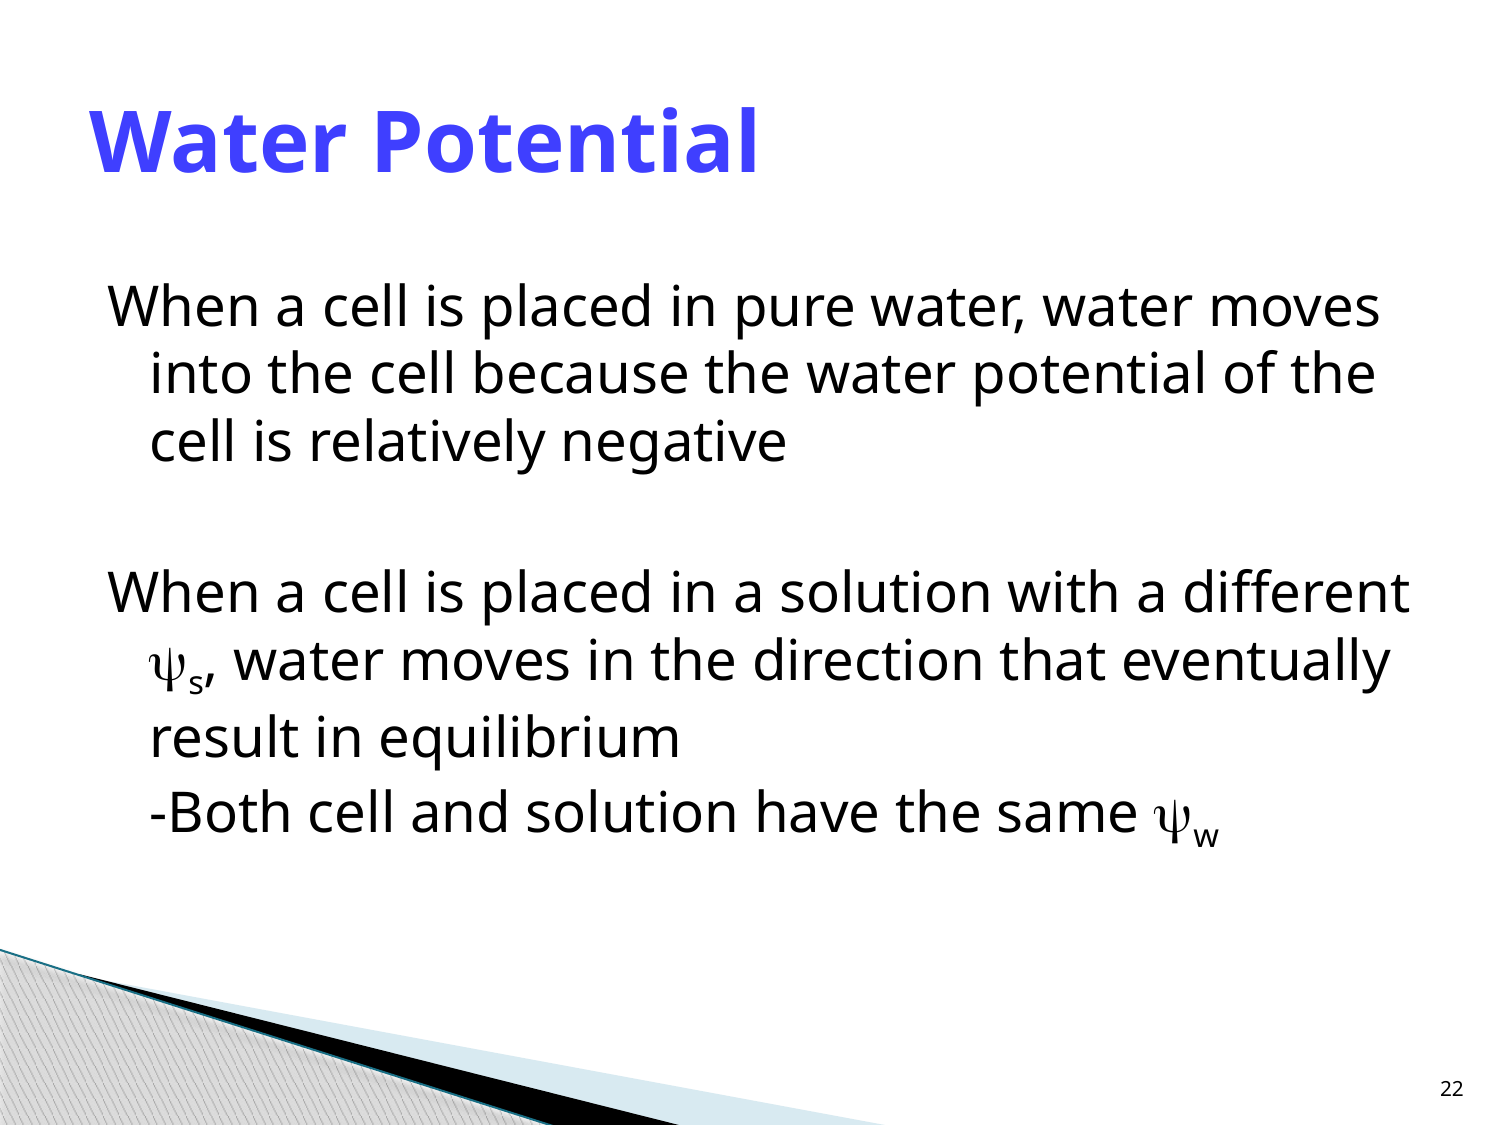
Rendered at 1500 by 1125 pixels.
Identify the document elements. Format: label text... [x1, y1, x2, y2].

title Water Potential [75, 45, 1425, 233]
slide_number 22 [1418, 1051, 1479, 1112]
list When a cell is placed in pure water, water moves into the cell because the water potential of the cell is relatively negative When a cell is placed in a solution with a different ys, water moves in the direction that eventually result in equilibrium -Both cell and solution have the same yw [75, 262, 1475, 1125]
